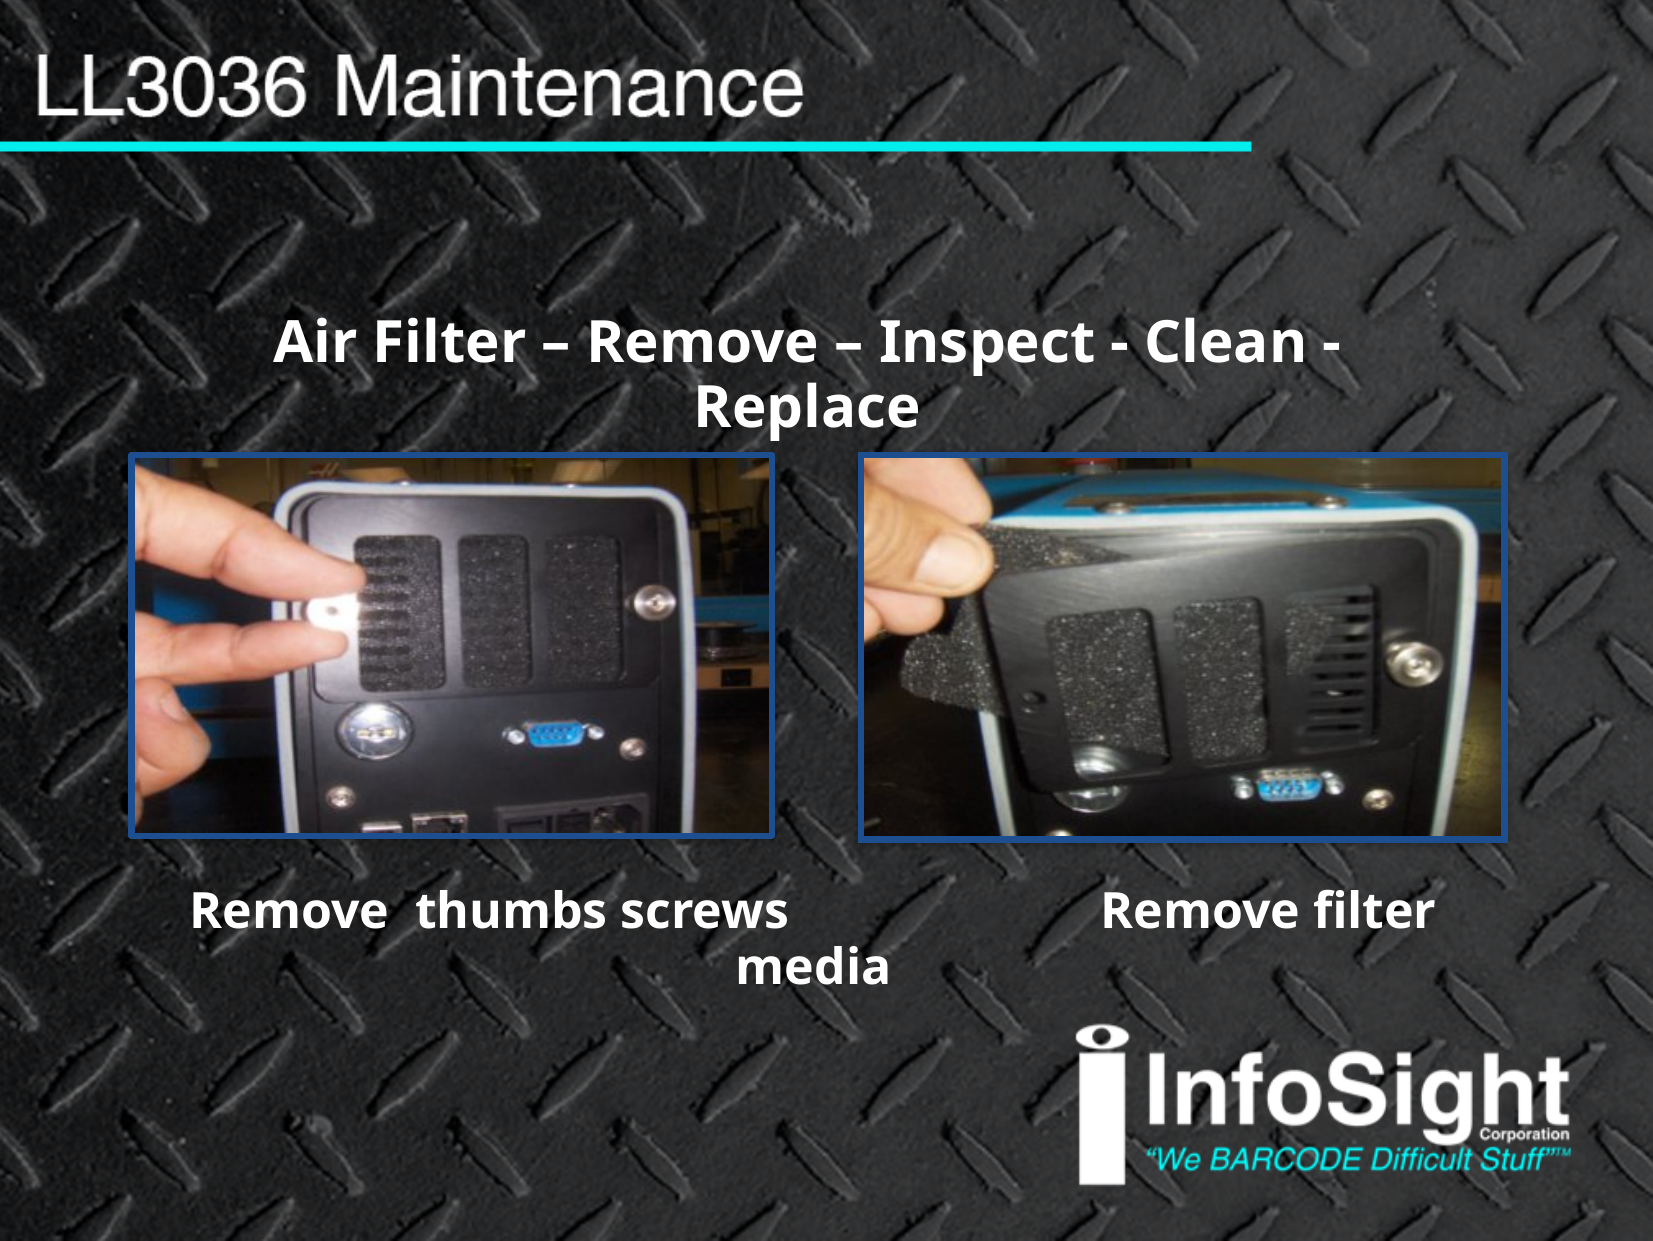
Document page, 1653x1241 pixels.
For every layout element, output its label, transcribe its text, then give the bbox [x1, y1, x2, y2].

picture [0, 0, 1653, 1241]
text_box Air Filter – Remove – Inspect - Clean - Replace [226, 300, 1389, 372]
text_box Remove thumbs screws Remove filter media [101, 873, 1527, 946]
